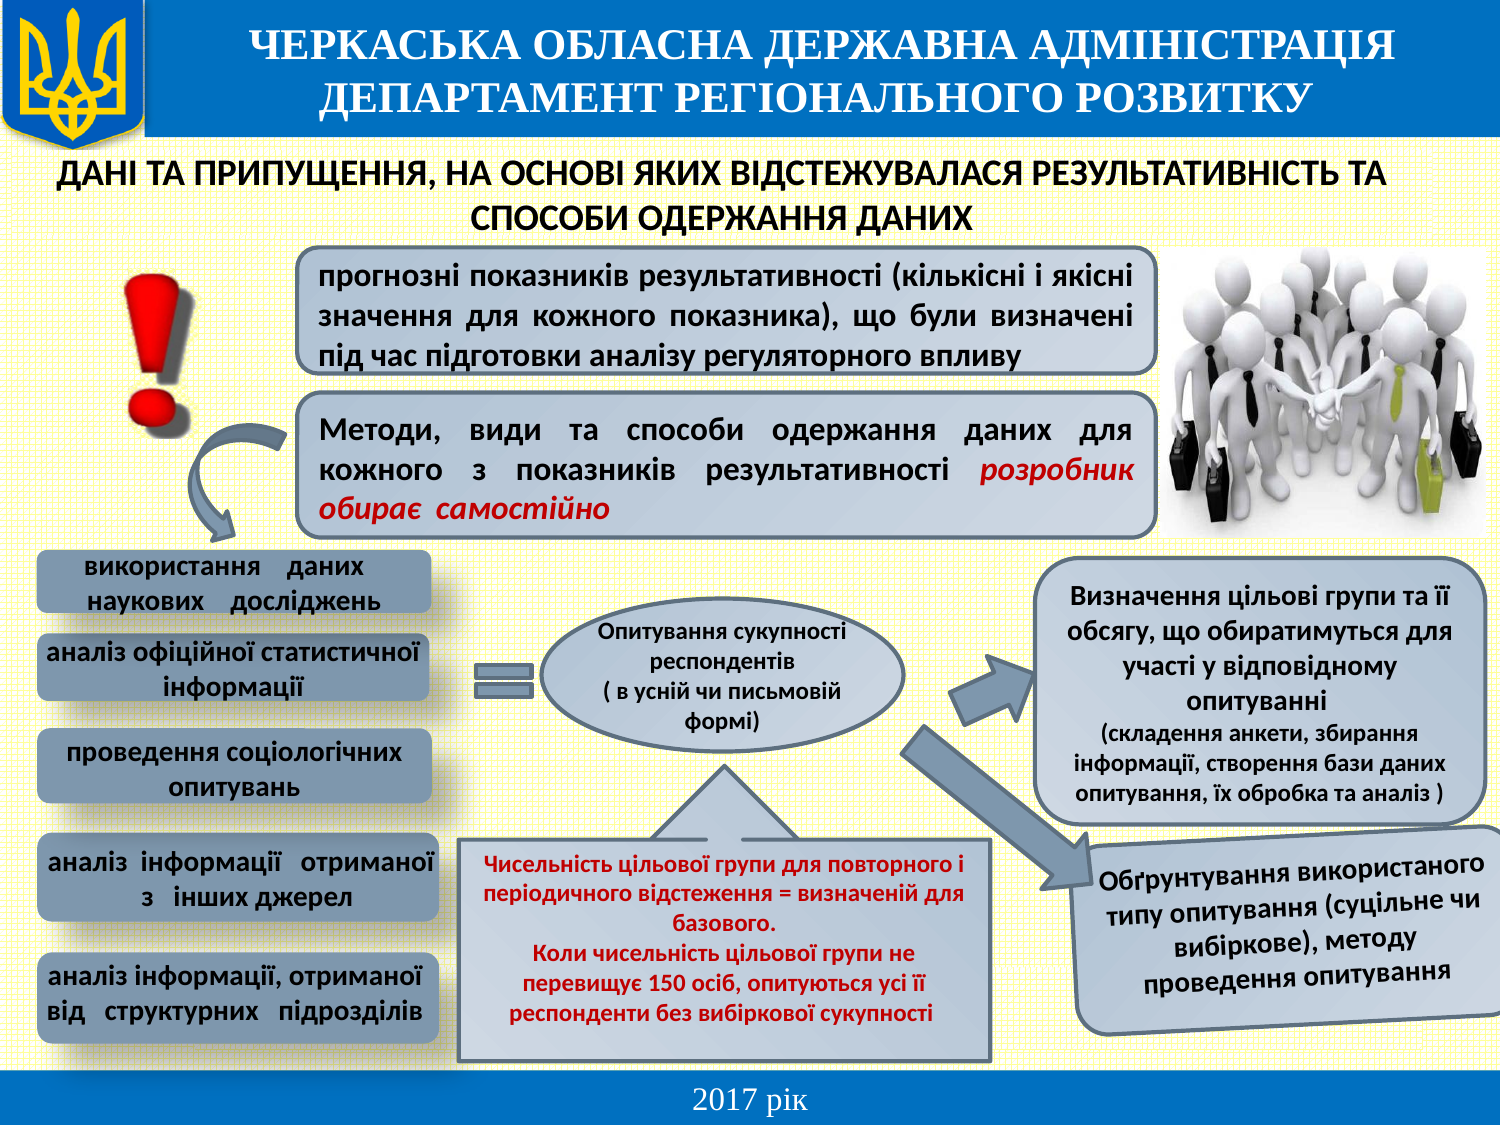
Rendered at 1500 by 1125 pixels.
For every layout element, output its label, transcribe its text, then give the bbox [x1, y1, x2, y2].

text_box проведення соціологічних опитувань [35, 726, 434, 806]
text_box [187, 423, 288, 543]
text_box [993, 967, 1424, 1050]
text_box прогнозні показників результативності (кількісні і якісні значення для кожного показника), що були визначені під час підготовки аналізу регуляторного впливу [295, 245, 1155, 376]
title ЧЕРКАСЬКА ОБЛАСНА ДЕРЖАВНА АДМІНІСТРАЦІЯ ДЕПАРТАМЕНТ РЕГІОНАЛЬНОГО РОЗВИТКУ [151, 0, 1500, 138]
text_box Визначення цільові групи та її обсягу, що обиратимуться для участі у відповідному опитуванні (складення анкети, збирання інформації, створення бази даних опитування, їх обробка та аналіз ) [1032, 555, 1488, 827]
text_box використання даних наукових досліджень [34, 547, 434, 616]
picture [84, 268, 219, 439]
picture [0, 0, 145, 151]
text_box [474, 682, 534, 699]
text_box Чисельність цільової групи для повторного і періодичного відстеження = визначеній для базового. Коли чисельність цільової групи не перевищує 150 осіб, опитуються усі її респонденти без вибіркової сукупності [456, 763, 993, 1064]
text_box [947, 654, 1037, 727]
text_box аналіз інформації, отриманої від структурних підрозділів [35, 950, 442, 1046]
text_box [899, 723, 1094, 892]
text_box Обґрунтування використаного типу опитування (суцільне чи вибіркове), методу проведення опитування [1068, 824, 1500, 1037]
list 2017 рік [0, 1070, 1500, 1125]
text_box Опитування сукупності респондентів ( в усній чи письмовій формі) [539, 596, 906, 754]
list [265, 208, 1353, 268]
text_box [474, 663, 534, 680]
picture [1160, 247, 1486, 538]
text_box ДАНІ ТА ПРИПУЩЕННЯ, НА ОСНОВІ ЯКИХ ВІДСТЕЖУВАЛАСЯ РЕЗУЛЬТАТИВНІСТЬ ТА СПОСОБИ ОДЕРЖАННЯ ДАНИХ [11, 150, 1433, 236]
text_box аналіз інформації отриманої з інших джерел [35, 830, 442, 924]
text_box Методи, види та способи одержання даних для кожного з показників результативності розробник обирає самостійно [295, 390, 1155, 540]
text_box аналіз офіційної статистичної інформації [35, 631, 432, 704]
